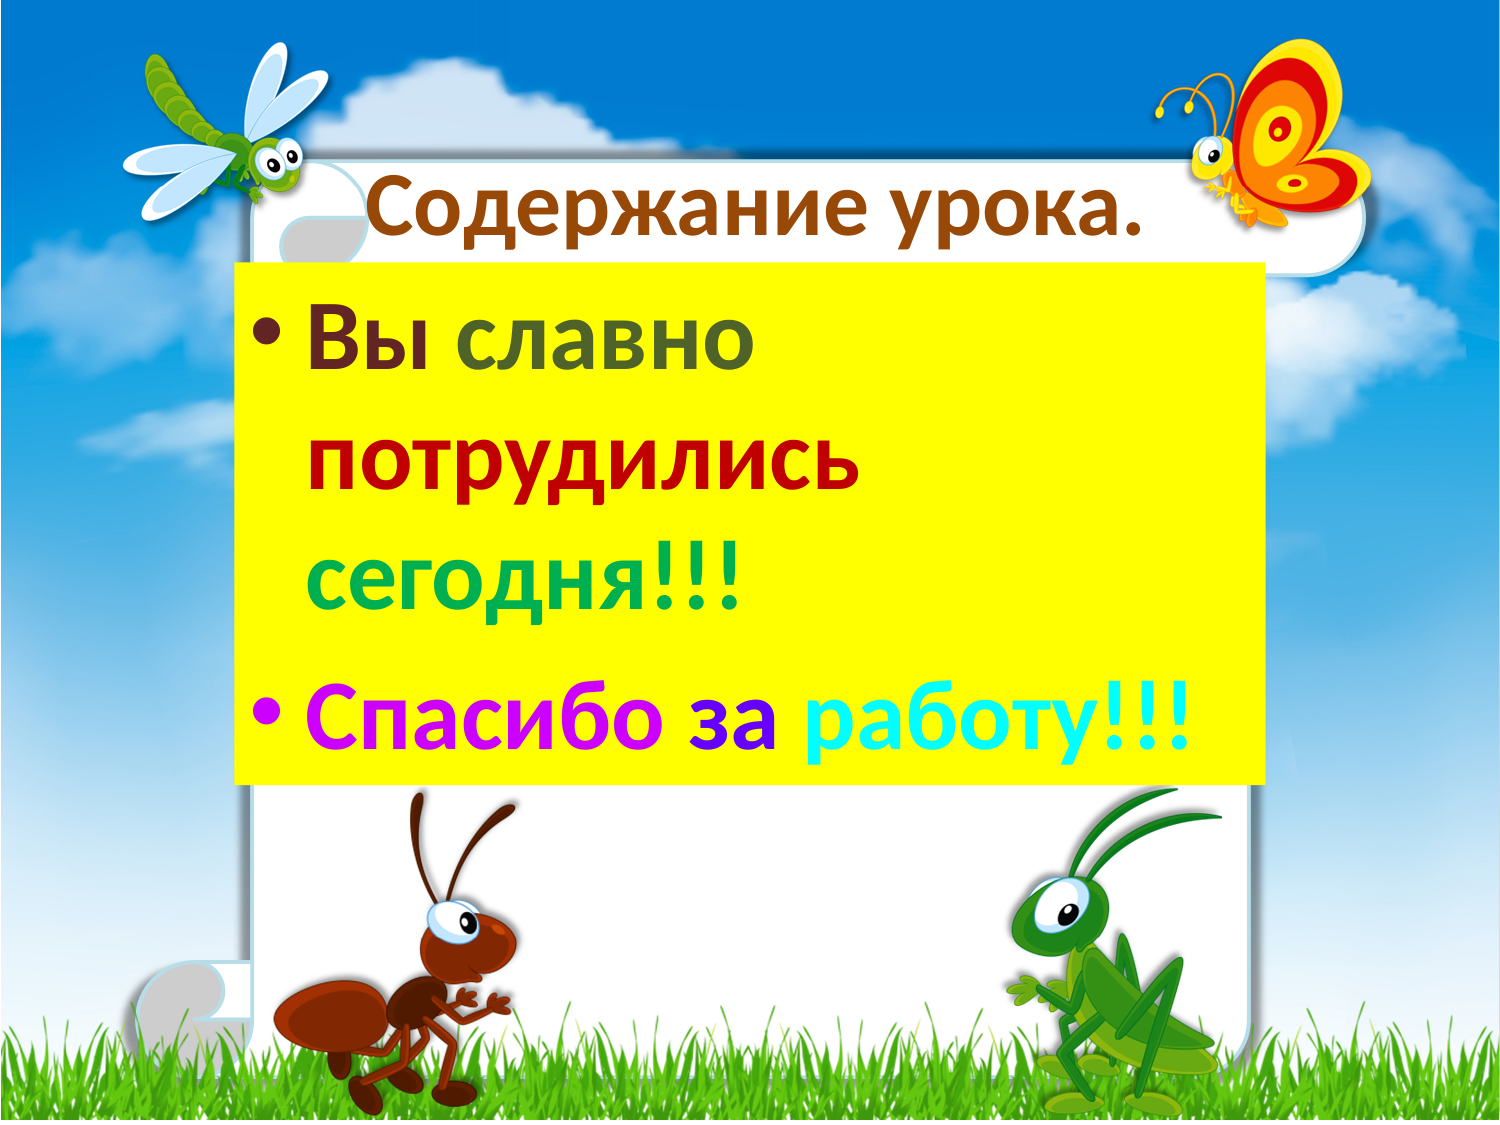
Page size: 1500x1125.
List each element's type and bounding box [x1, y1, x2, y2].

list [0, 0, 1500, 1125]
